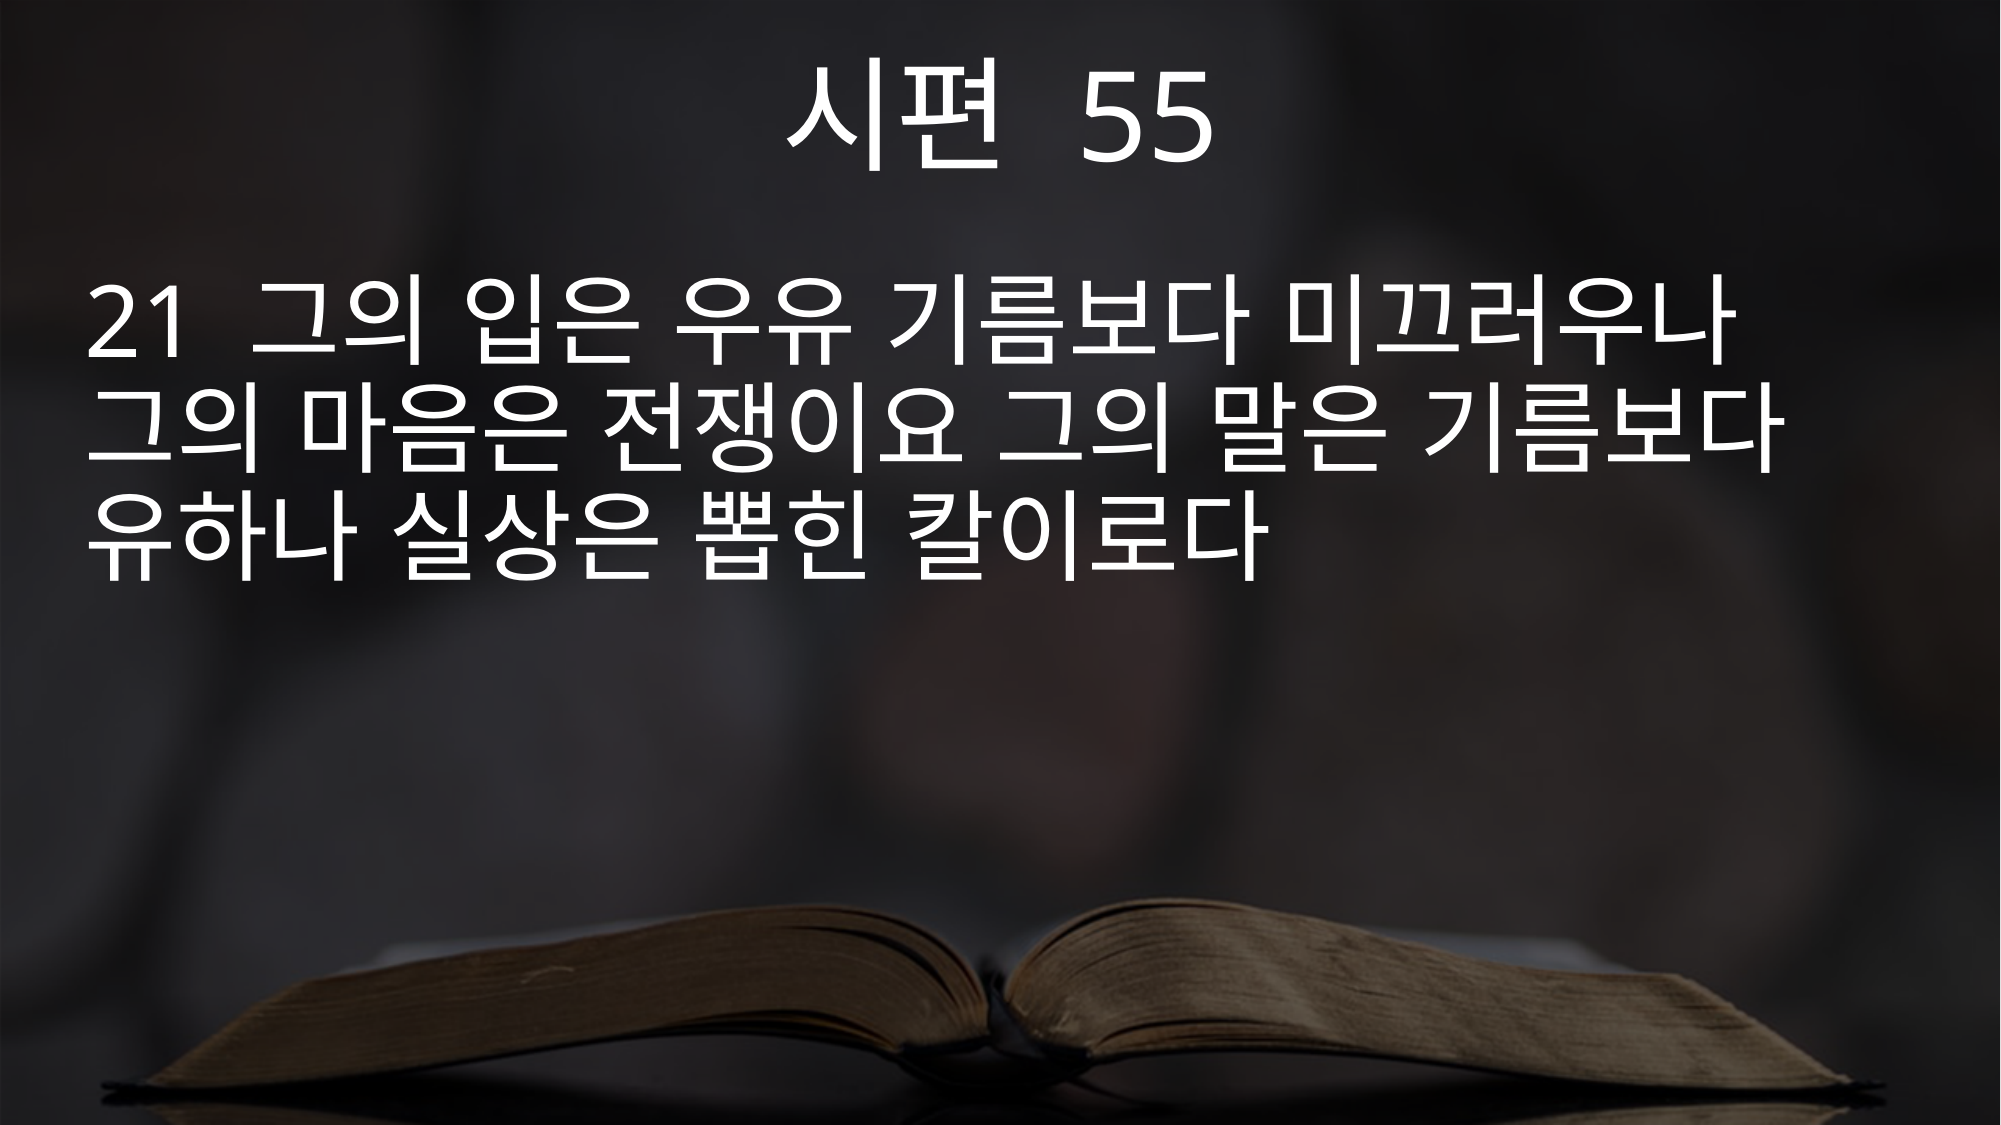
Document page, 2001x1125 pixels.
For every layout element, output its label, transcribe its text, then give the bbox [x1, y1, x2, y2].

list 21 그의 입은 우유 기름보다 미끄러우나 그의 마음은 전쟁이요 그의 말은 기름보다 유하나 실상은 뽑힌 칼이로다 [69, 263, 1953, 423]
footer 시편 55 [0, 32, 2000, 192]
picture [0, 0, 2001, 1125]
